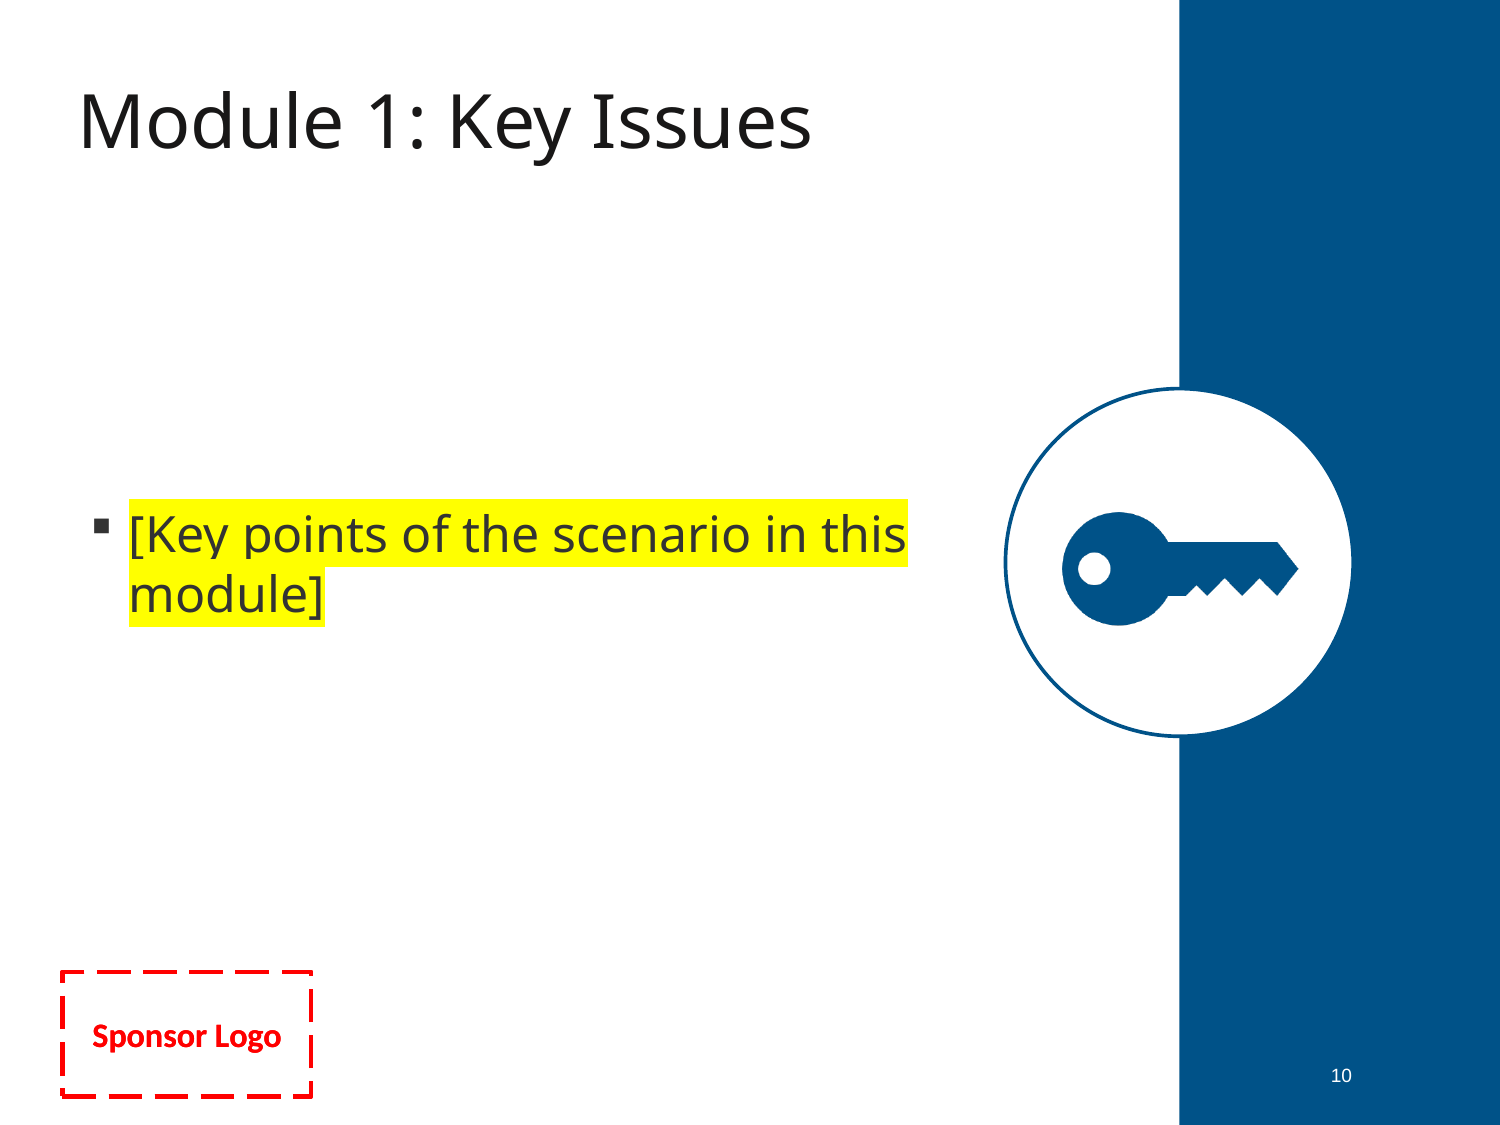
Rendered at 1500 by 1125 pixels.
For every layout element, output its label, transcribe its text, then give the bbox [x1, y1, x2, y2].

text_box [1077, 706, 1282, 739]
text_box [1003, 448, 1045, 677]
title Module 1: Key Issues [62, 37, 1177, 201]
list [Key points of the scenario in this module] [75, 188, 992, 937]
text_box [1054, 386, 1304, 438]
text_box [1313, 448, 1356, 677]
slide_number 10 [1242, 1052, 1368, 1098]
picture [1050, 439, 1309, 698]
text_box [1177, 0, 1500, 1125]
